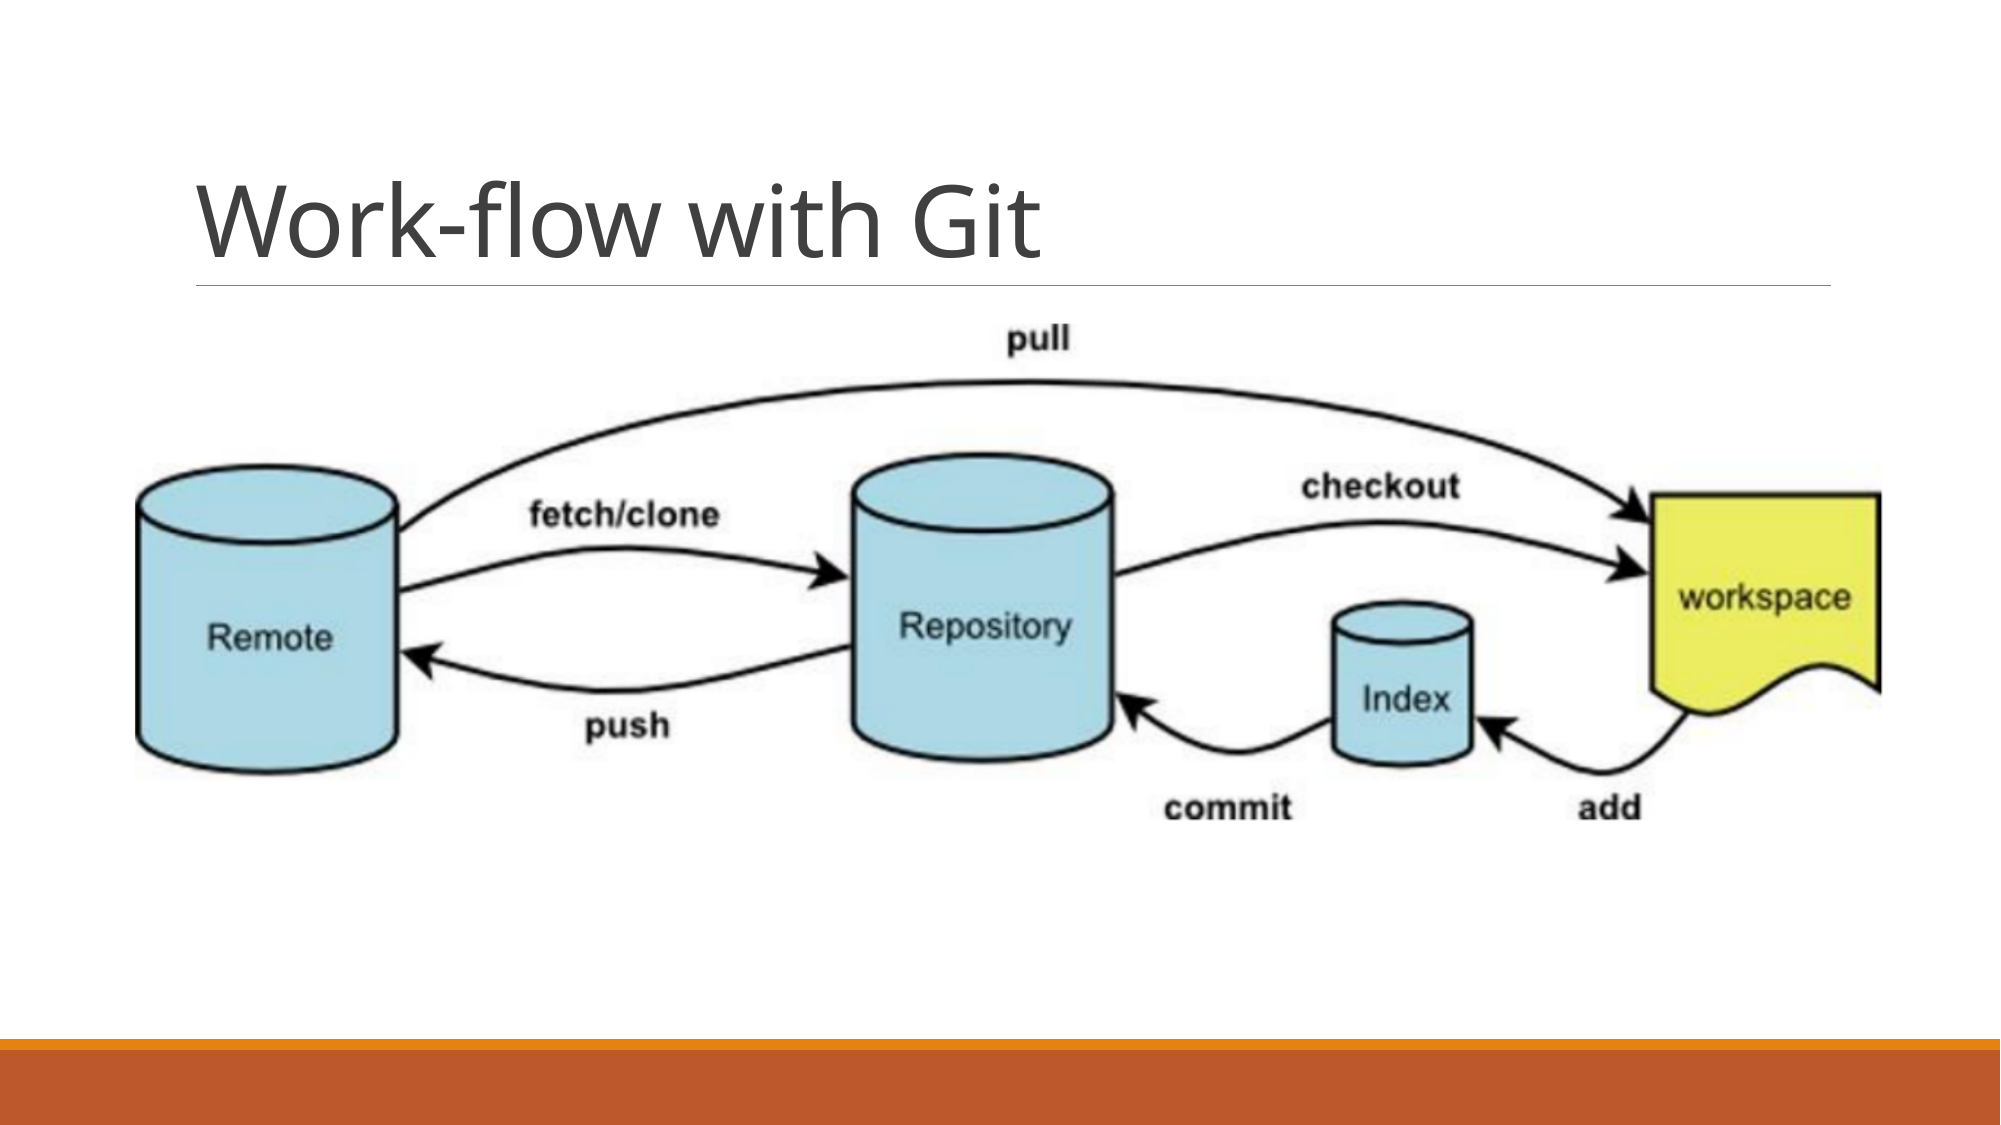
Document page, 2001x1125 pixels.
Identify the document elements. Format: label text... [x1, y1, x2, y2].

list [46, 306, 1907, 858]
title Work-flow with Git [180, 47, 1830, 285]
